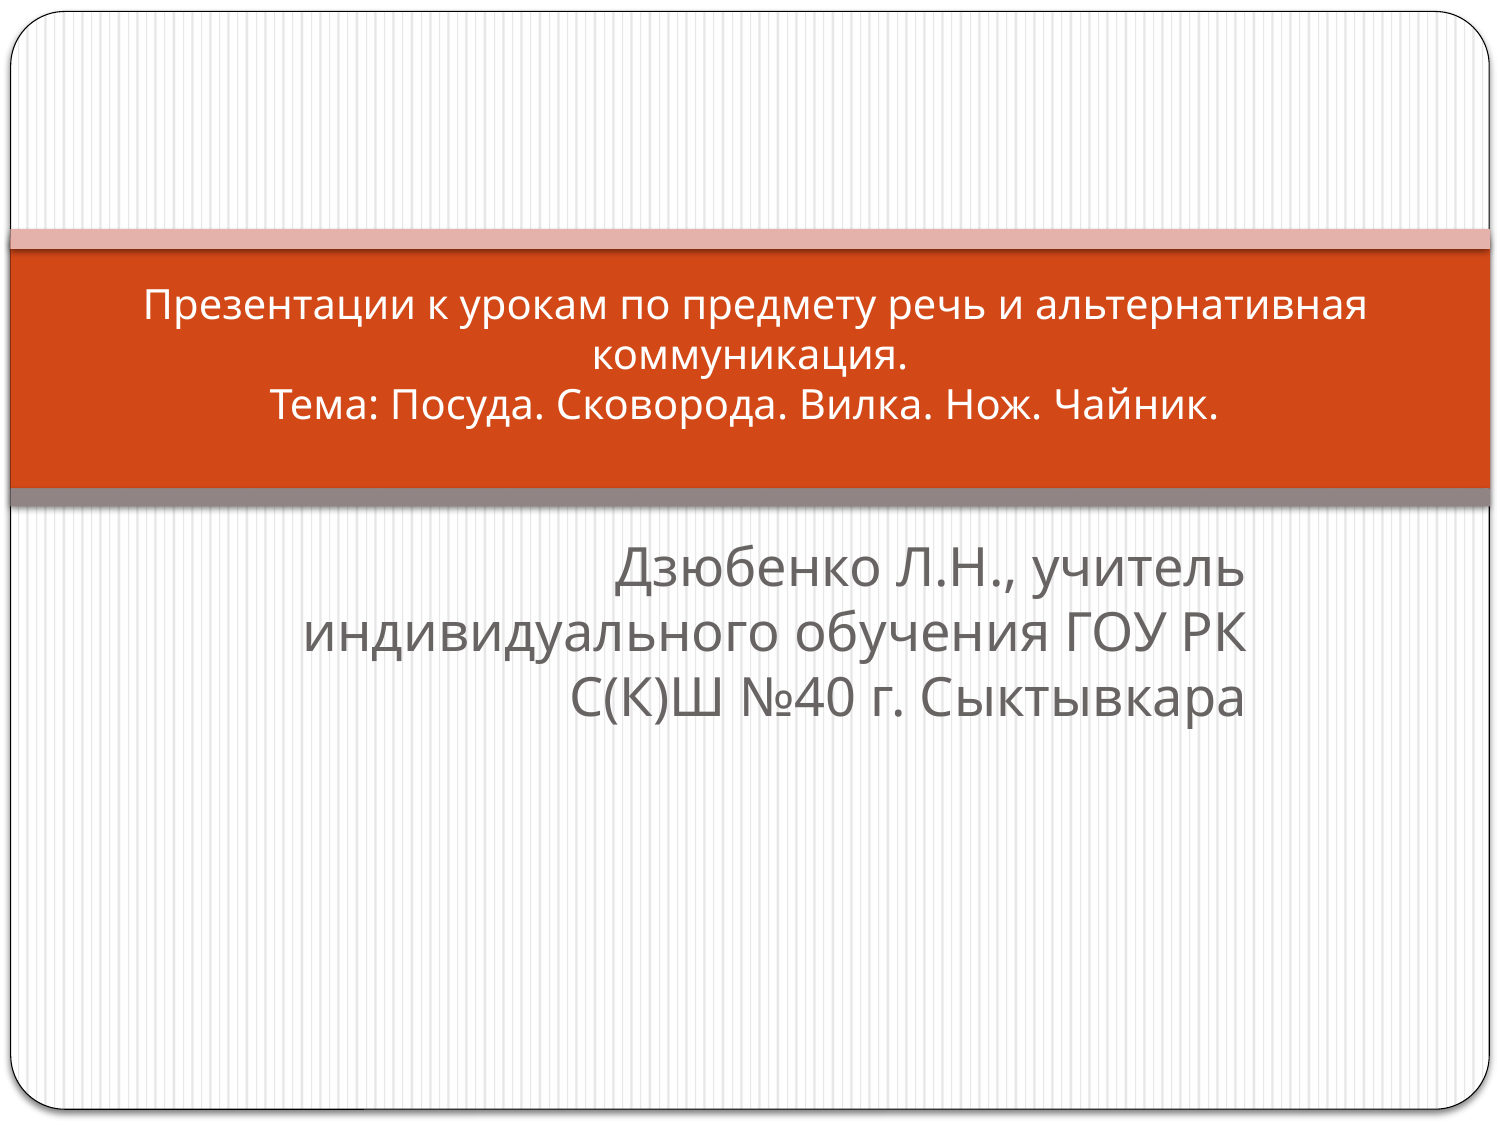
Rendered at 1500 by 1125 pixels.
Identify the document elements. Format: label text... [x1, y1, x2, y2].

title Презентации к урокам по предмету речь и альтернативная коммуникация. Тема: Посуда. Сковорода. Вилка. Нож. Чайник. [112, 237, 1388, 475]
subtitle Дзюбенко Л.Н., учитель индивидуального обучения ГОУ РК С(К)Ш №40 г. Сыктывкара [212, 525, 1263, 788]
